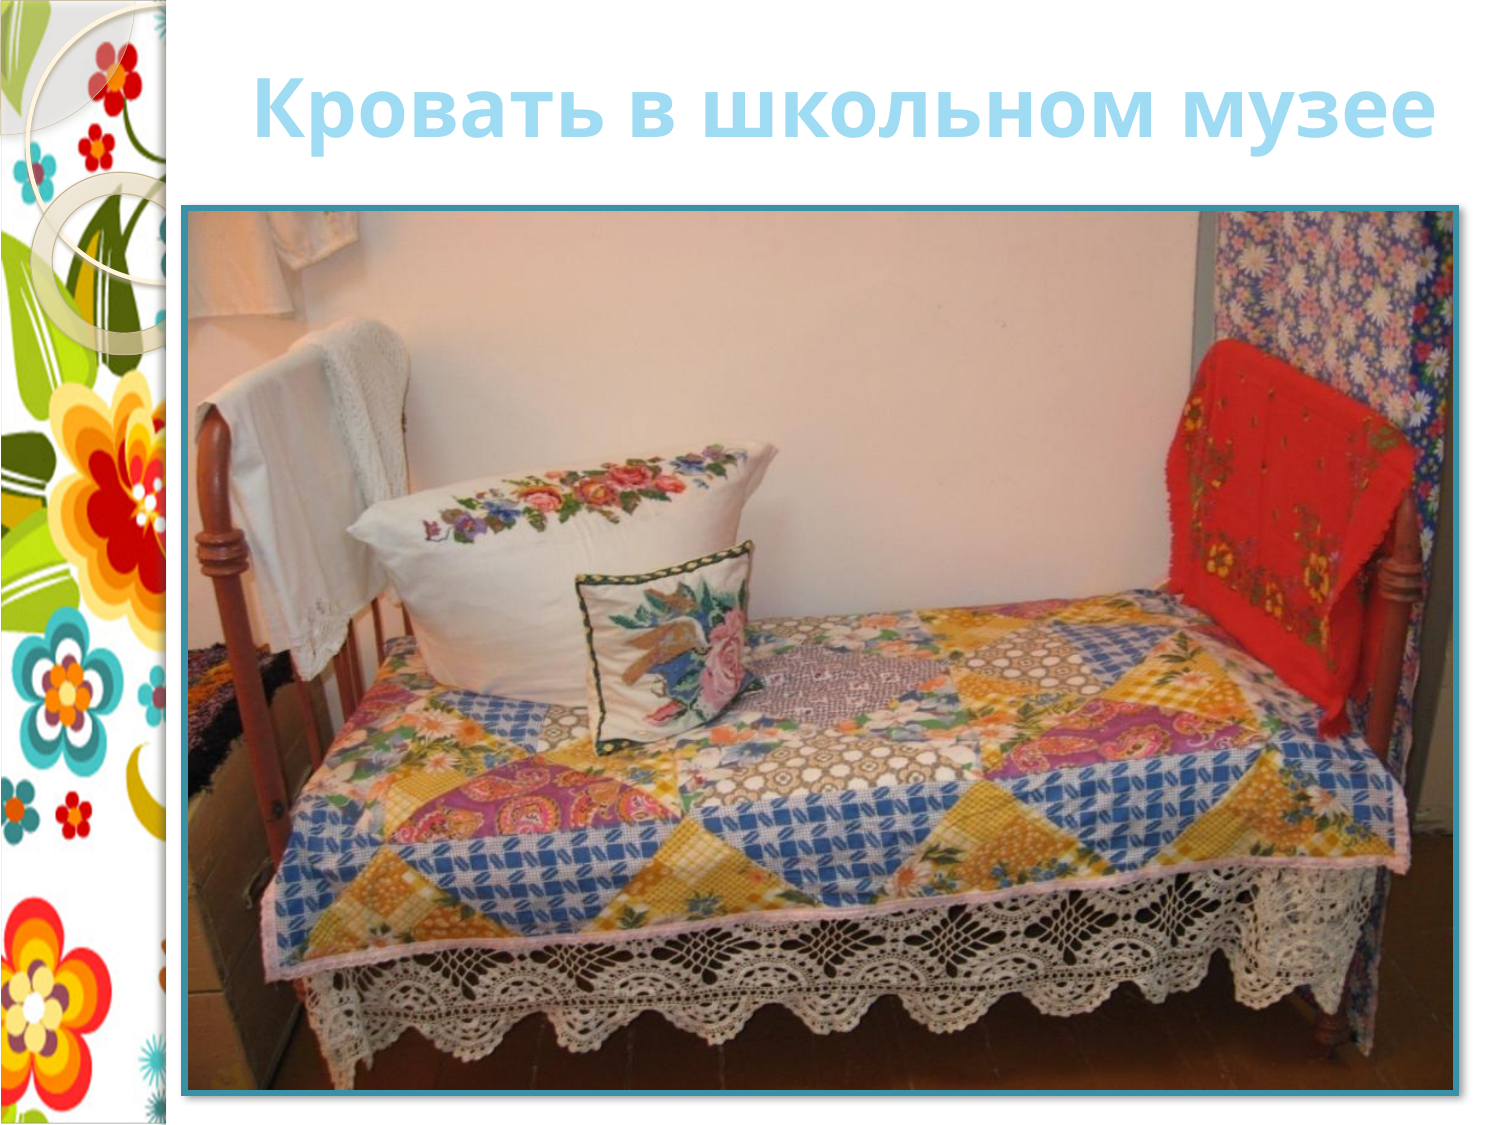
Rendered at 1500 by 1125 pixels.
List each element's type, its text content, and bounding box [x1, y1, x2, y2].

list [187, 210, 1454, 1091]
title Кровать в школьном музее [235, 45, 1466, 164]
picture [0, 134, 166, 1125]
picture [32, 13, 160, 207]
picture [136, 0, 164, 4]
picture [62, 195, 160, 280]
picture [53, 241, 160, 332]
